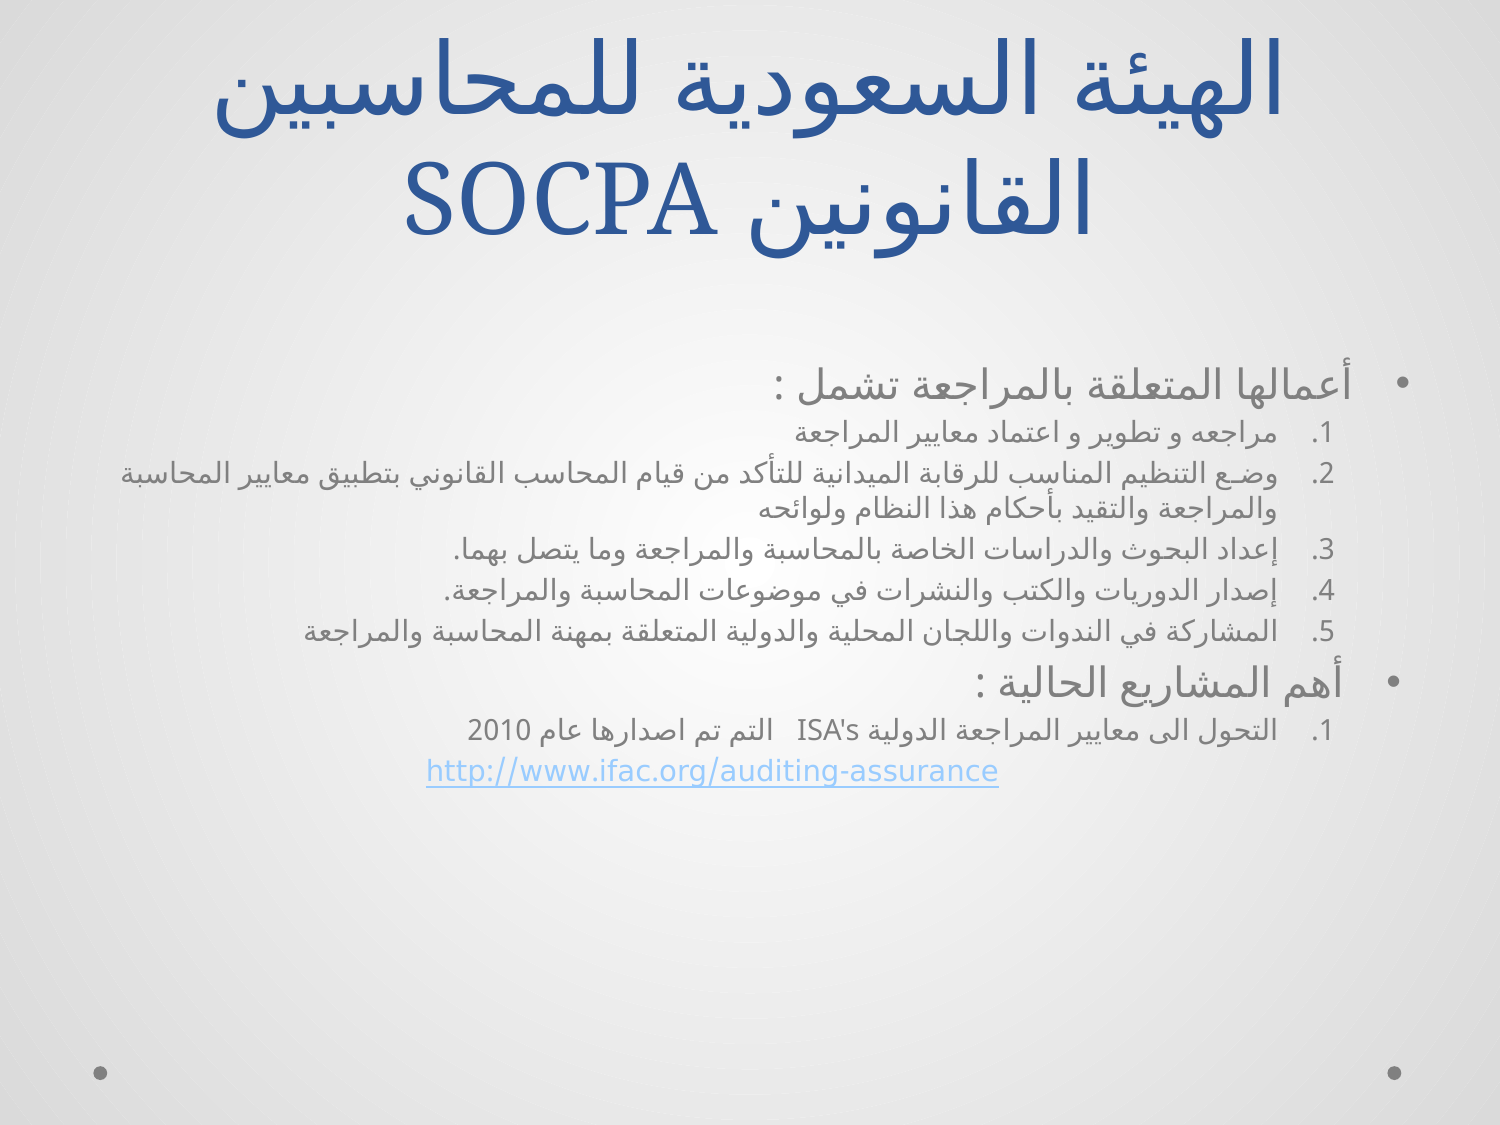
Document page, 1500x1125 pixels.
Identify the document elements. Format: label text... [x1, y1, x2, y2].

title الهيئة السعودية للمحاسبين القانونين SOCPA [75, 0, 1425, 263]
list أعمالها المتعلقة بالمراجعة تشمل : مراجعه و تطوير و اعتماد معايير المراجعة وضـع التنظيم المناسب للرقابة الميدانية للتأكد من قيام المحاسب القانوني بتطبيق معايير المحاسبة والمراجعة والتقيد بأحكام هذا النظام ولوائحه إعداد البحوث والدراسات الخاصة بالمحاسبة والمراجعة وما يتصل بهما. إصدار الدوريات والكتب والنشرات في موضوعات المحاسبة والمراجعة. المشاركة في الندوات واللجان المحلية والدولية المتعلقة بمهنة المحاسبة والمراجعة أهم المشاريع الحالية : التحول الى معايير المراجعة الدولية ISA's التم تم اصدارها عام 2010 http://www.ifac.org/auditing-assurance [75, 349, 1425, 1005]
